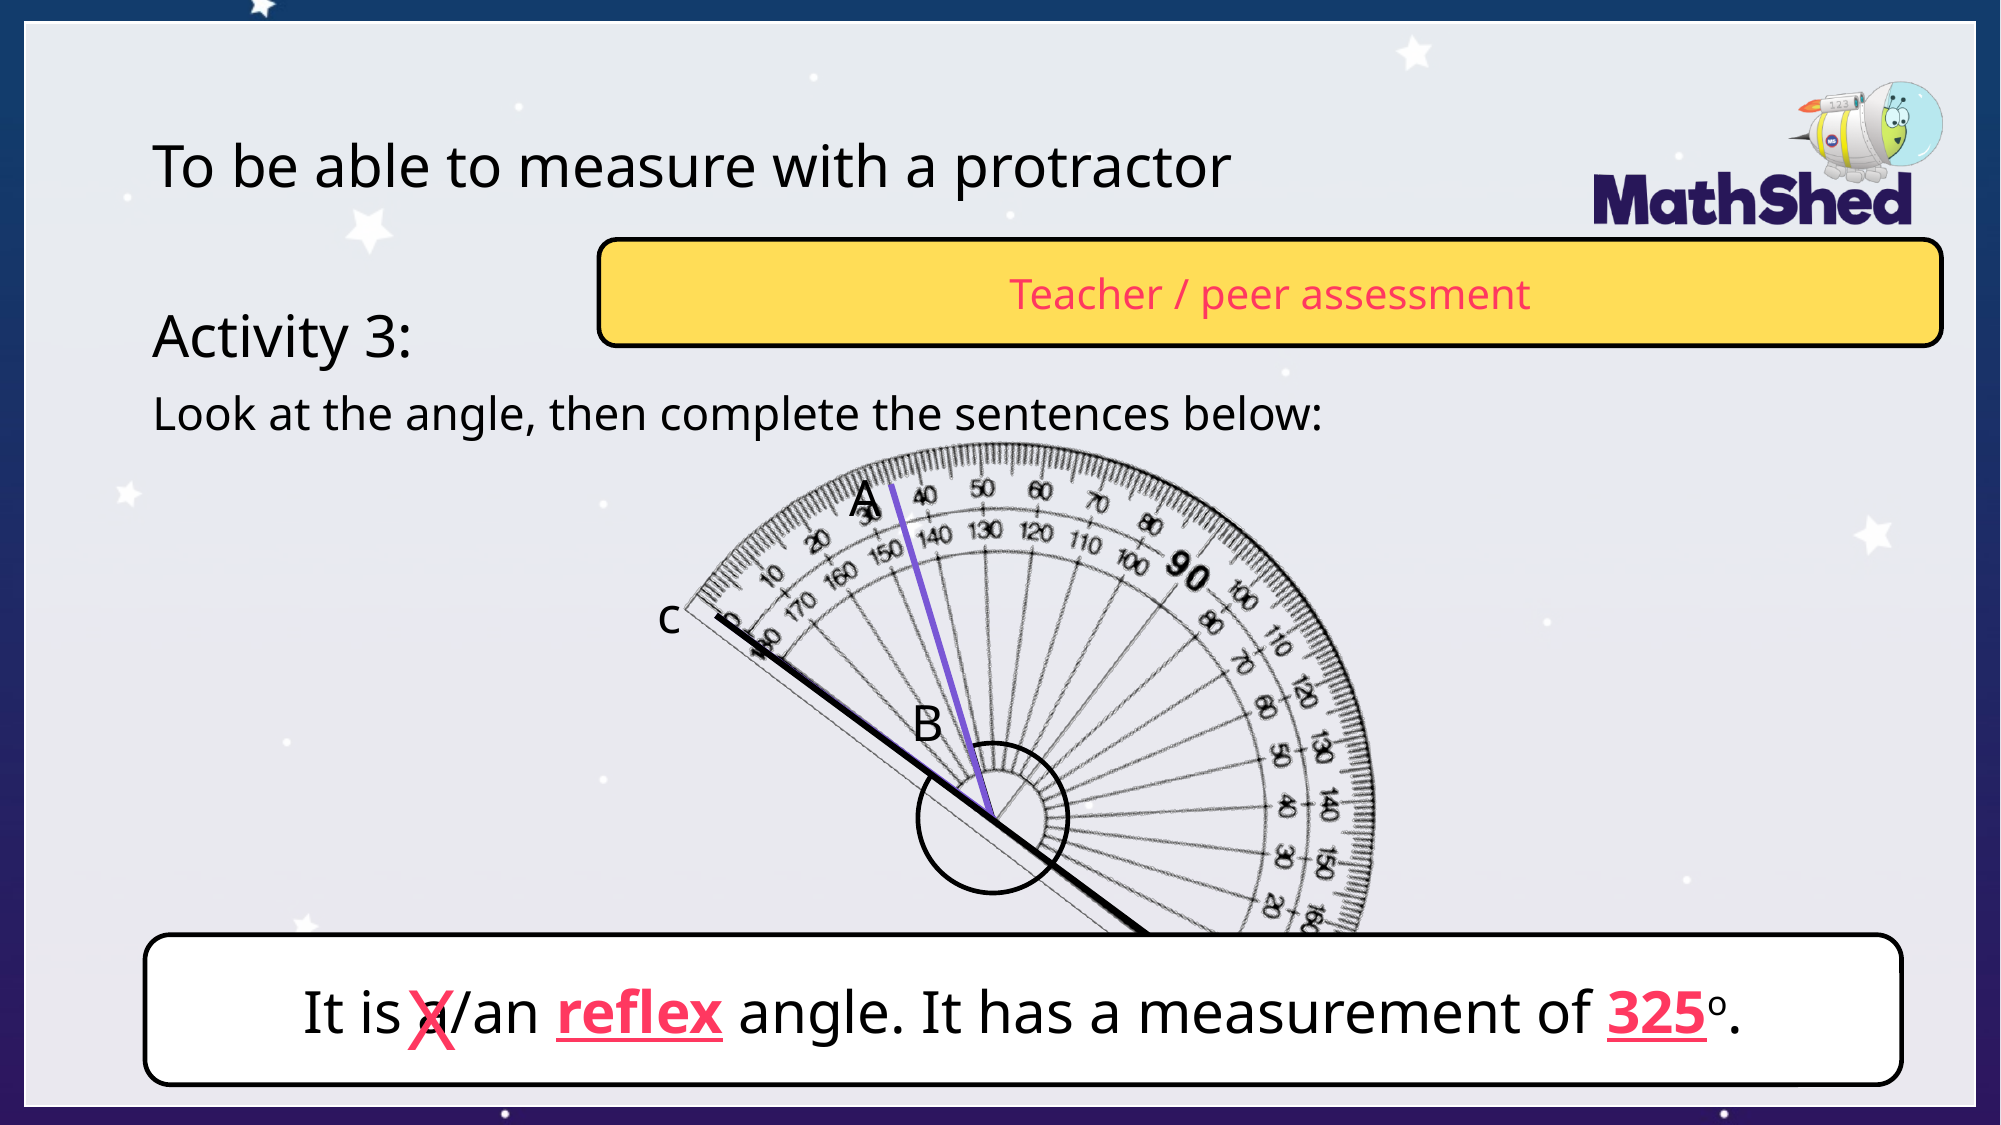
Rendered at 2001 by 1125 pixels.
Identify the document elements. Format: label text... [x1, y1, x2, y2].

text_box Teacher / peer assessment [597, 238, 1943, 347]
text_box X [392, 959, 472, 1075]
text_box It is a/an reflex angle. It has a measurement of 325o. [143, 933, 1903, 1086]
text_box c [643, 576, 697, 651]
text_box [890, 484, 993, 615]
title To be able to measure with a protractor [137, 59, 1578, 278]
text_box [716, 615, 1232, 998]
picture [0, 0, 2001, 1125]
text_box A [834, 459, 897, 464]
list Activity 3: Look at the angle, then complete the sentences below: [137, 299, 1863, 1014]
